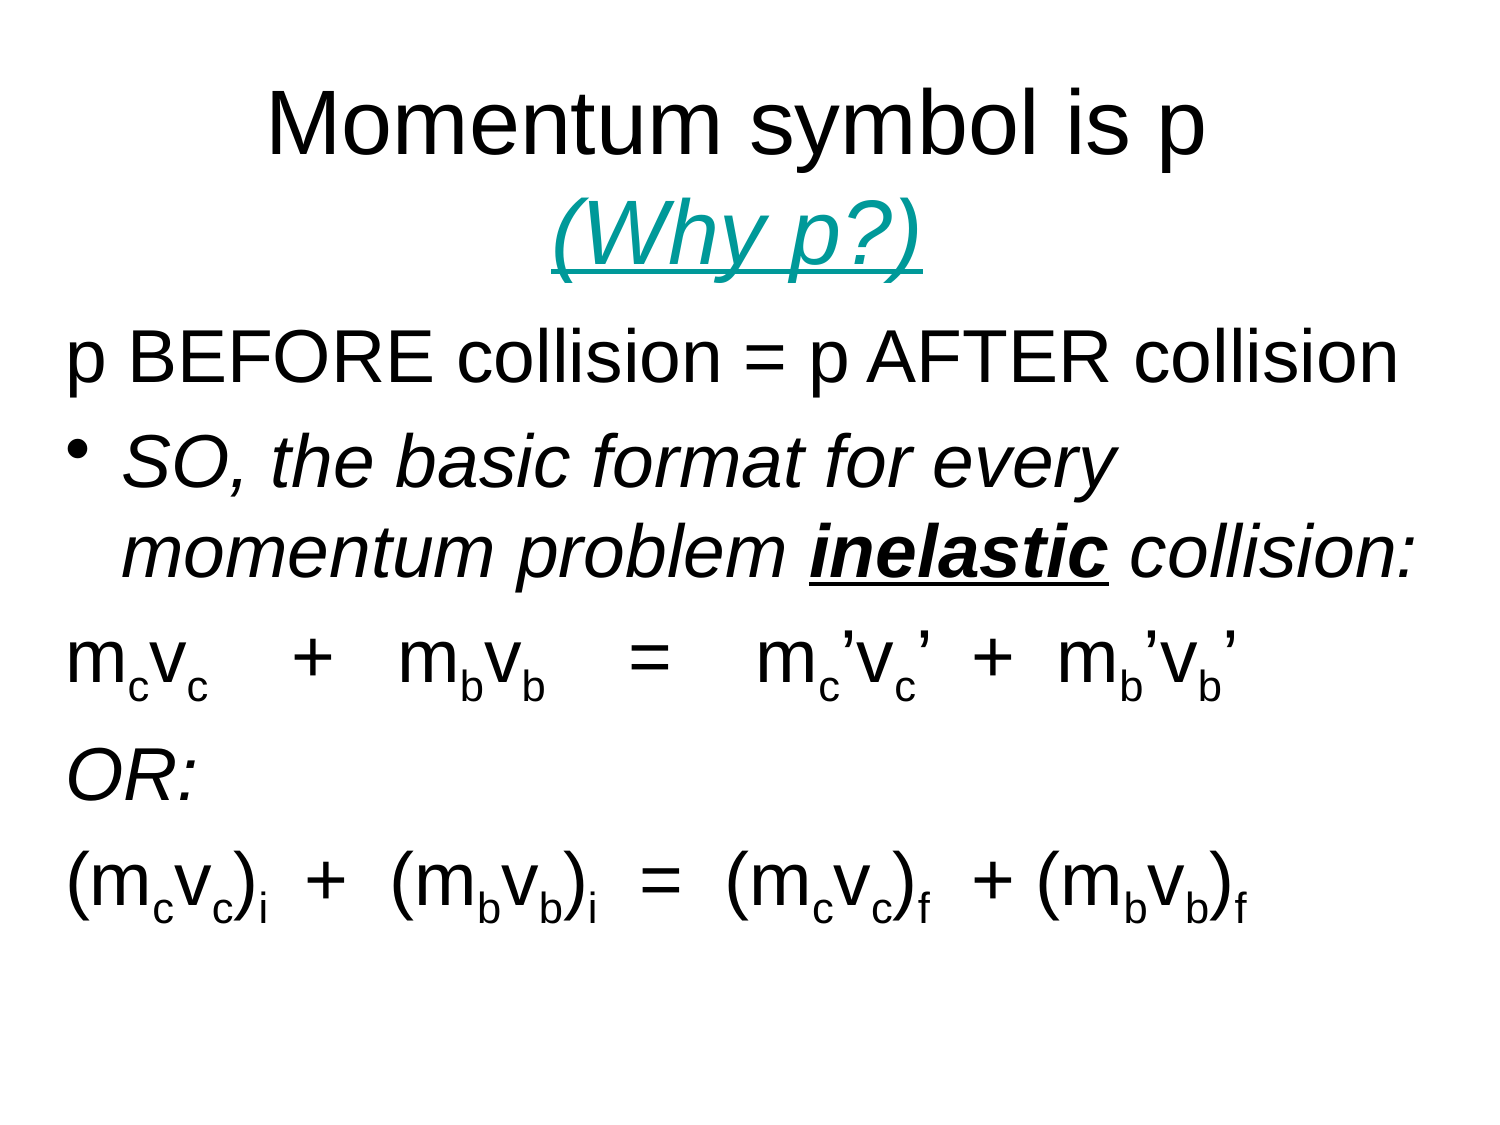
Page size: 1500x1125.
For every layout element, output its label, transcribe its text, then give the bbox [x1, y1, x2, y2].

list p BEFORE collision = p AFTER collision SO, the basic format for every momentum problem inelastic collision: mcvc + mbvb = mc’vc’ + mb’vb’ OR: (mcvc)i + (mbvb)i = (mcvc)f + (mbvb)f [49, 299, 1463, 1063]
title Momentum symbol is p (Why p?) [74, 44, 1401, 299]
